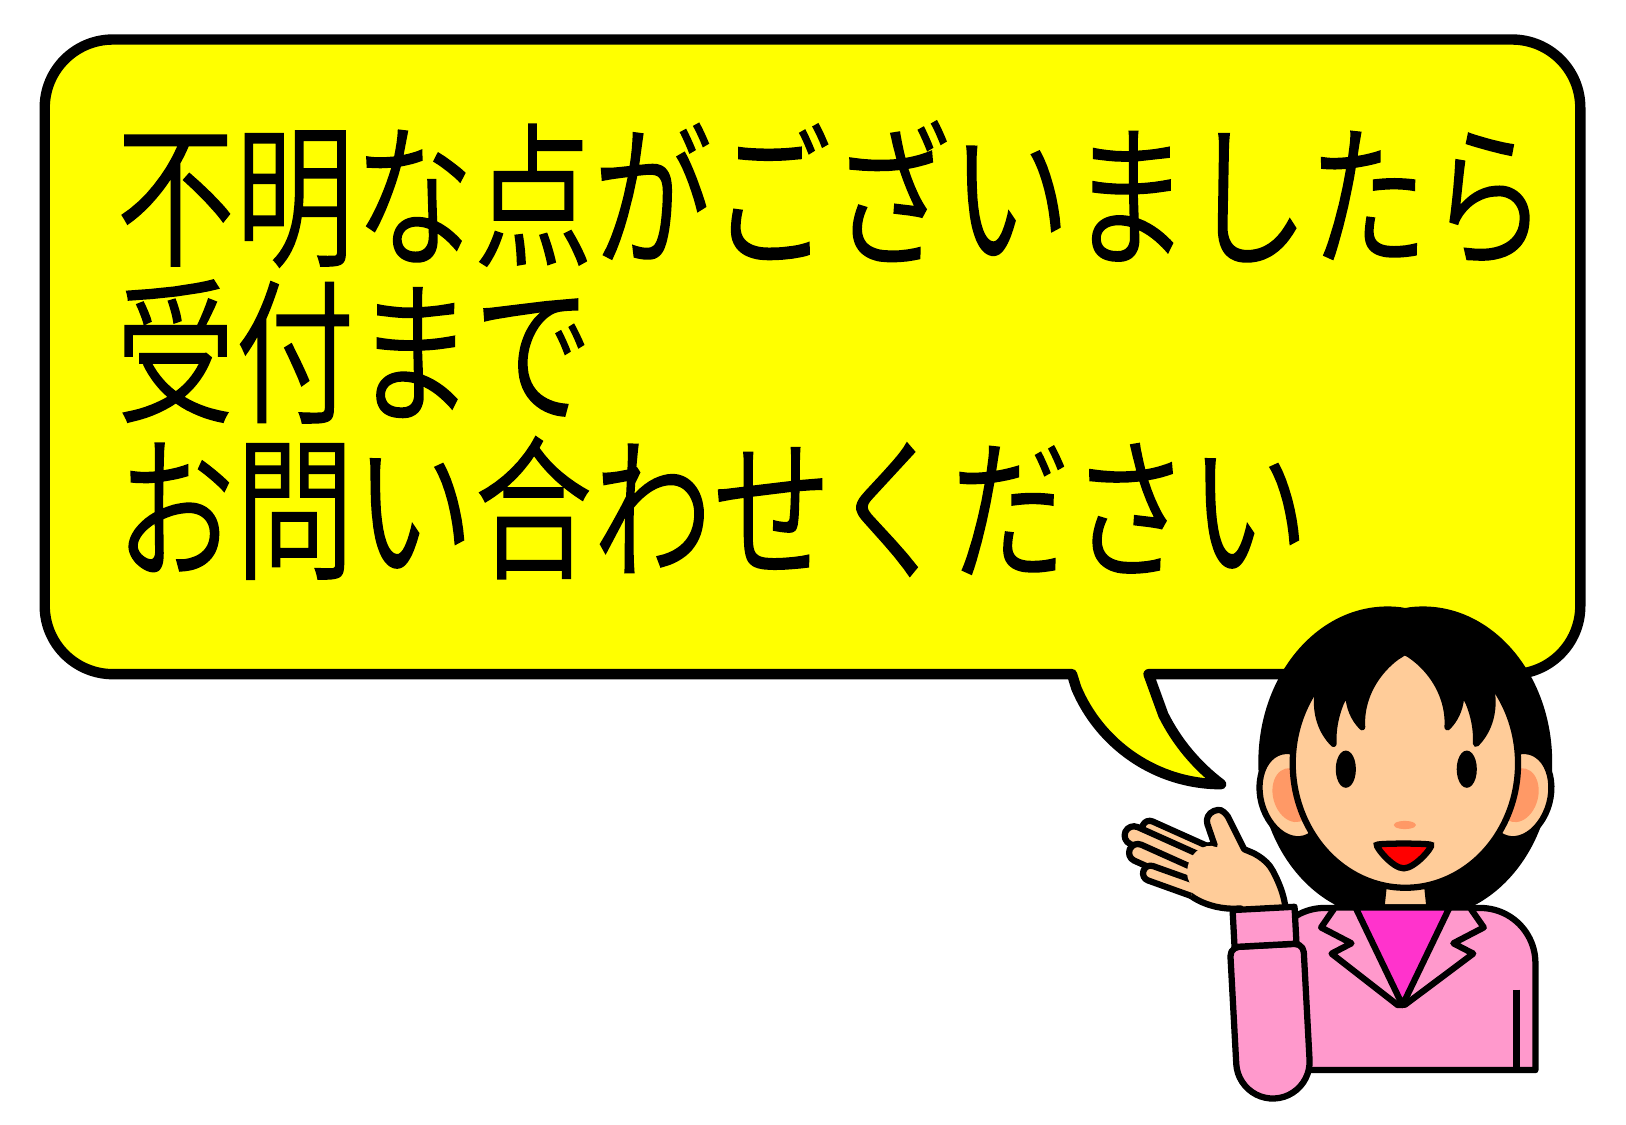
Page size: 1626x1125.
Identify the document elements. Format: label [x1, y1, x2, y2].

text_box [42, 37, 1583, 764]
text_box [1144, 609, 1551, 1089]
